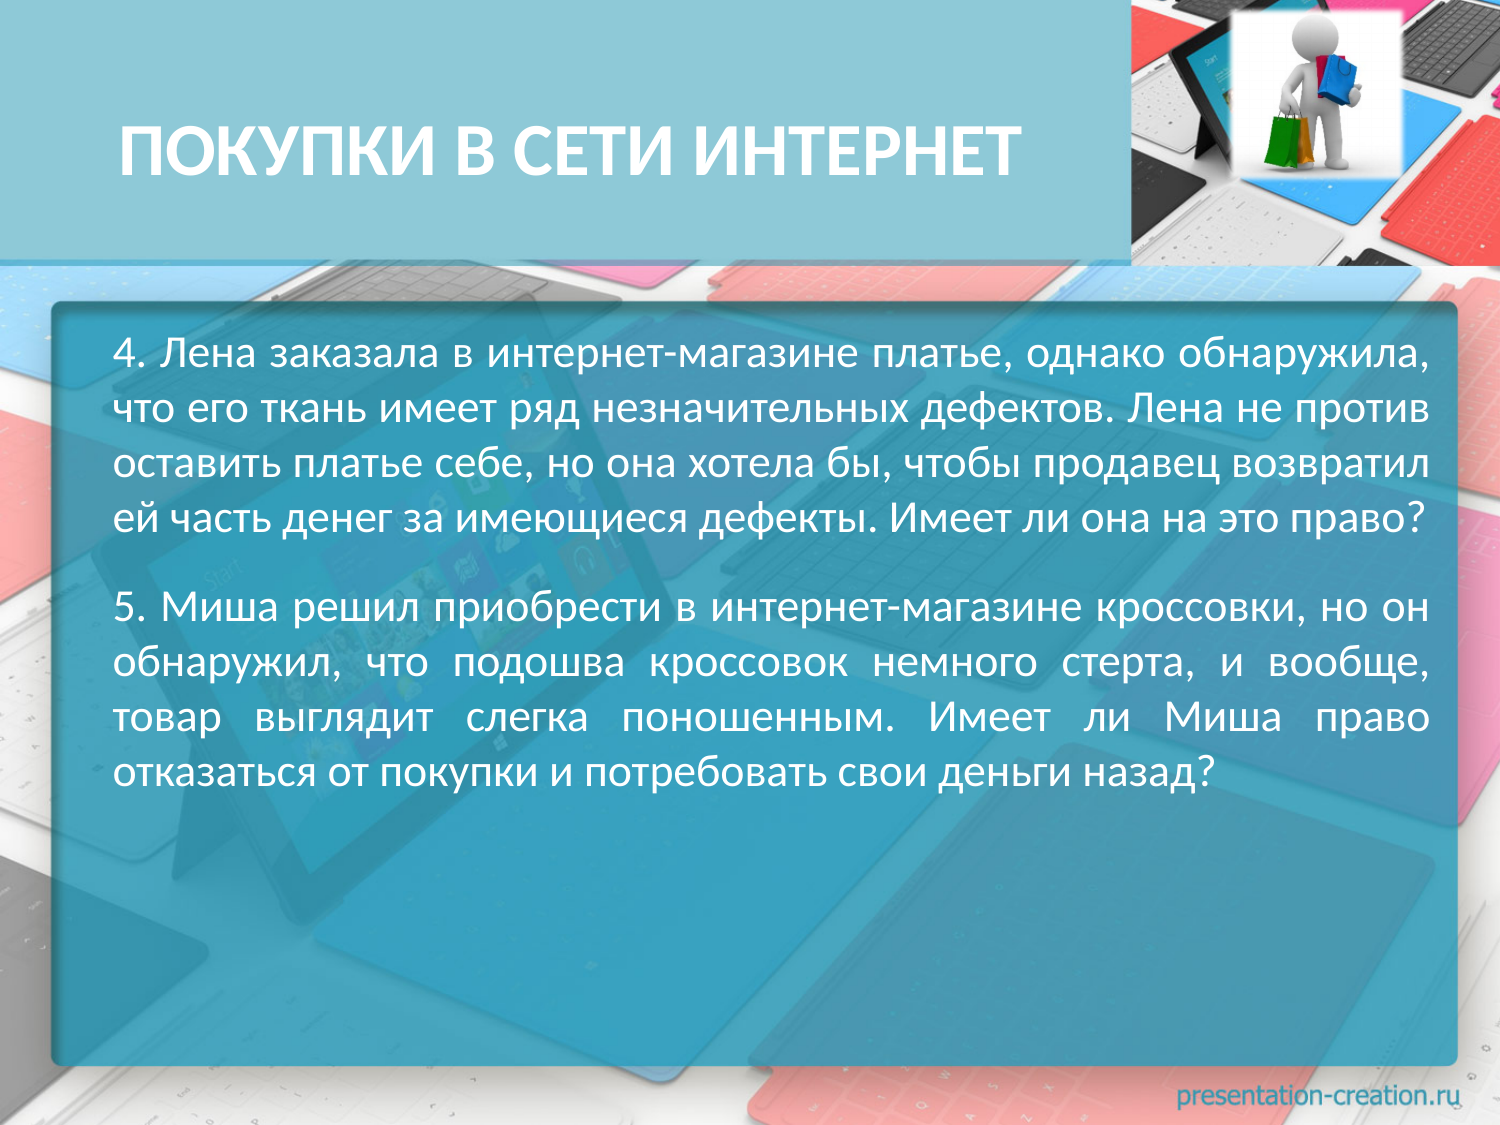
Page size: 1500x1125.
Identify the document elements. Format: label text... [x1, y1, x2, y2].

list 4. Лена заказала в интернет-магазине платье, однако обнаружила, что его ткань имеет ряд незначительных дефектов. Лена не против оставить платье себе, но она хотела бы, чтобы продавец возвратил ей часть денег за имеющиеся дефекты. Имеет ли она на это право? 5. Миша решил приобрести в интернет-магазине кроссовки, но он обнаружил, что подошва кроссовок немного стерта, и вообще, товар выглядит слегка поношенным. Имеет ли Миша право отказаться от покупки и потребовать свои деньги назад? [41, 314, 1447, 1047]
title ПОКУПКИ В СЕТИ ИНТЕРНЕТ [73, 59, 1069, 232]
picture [0, 0, 1500, 1125]
